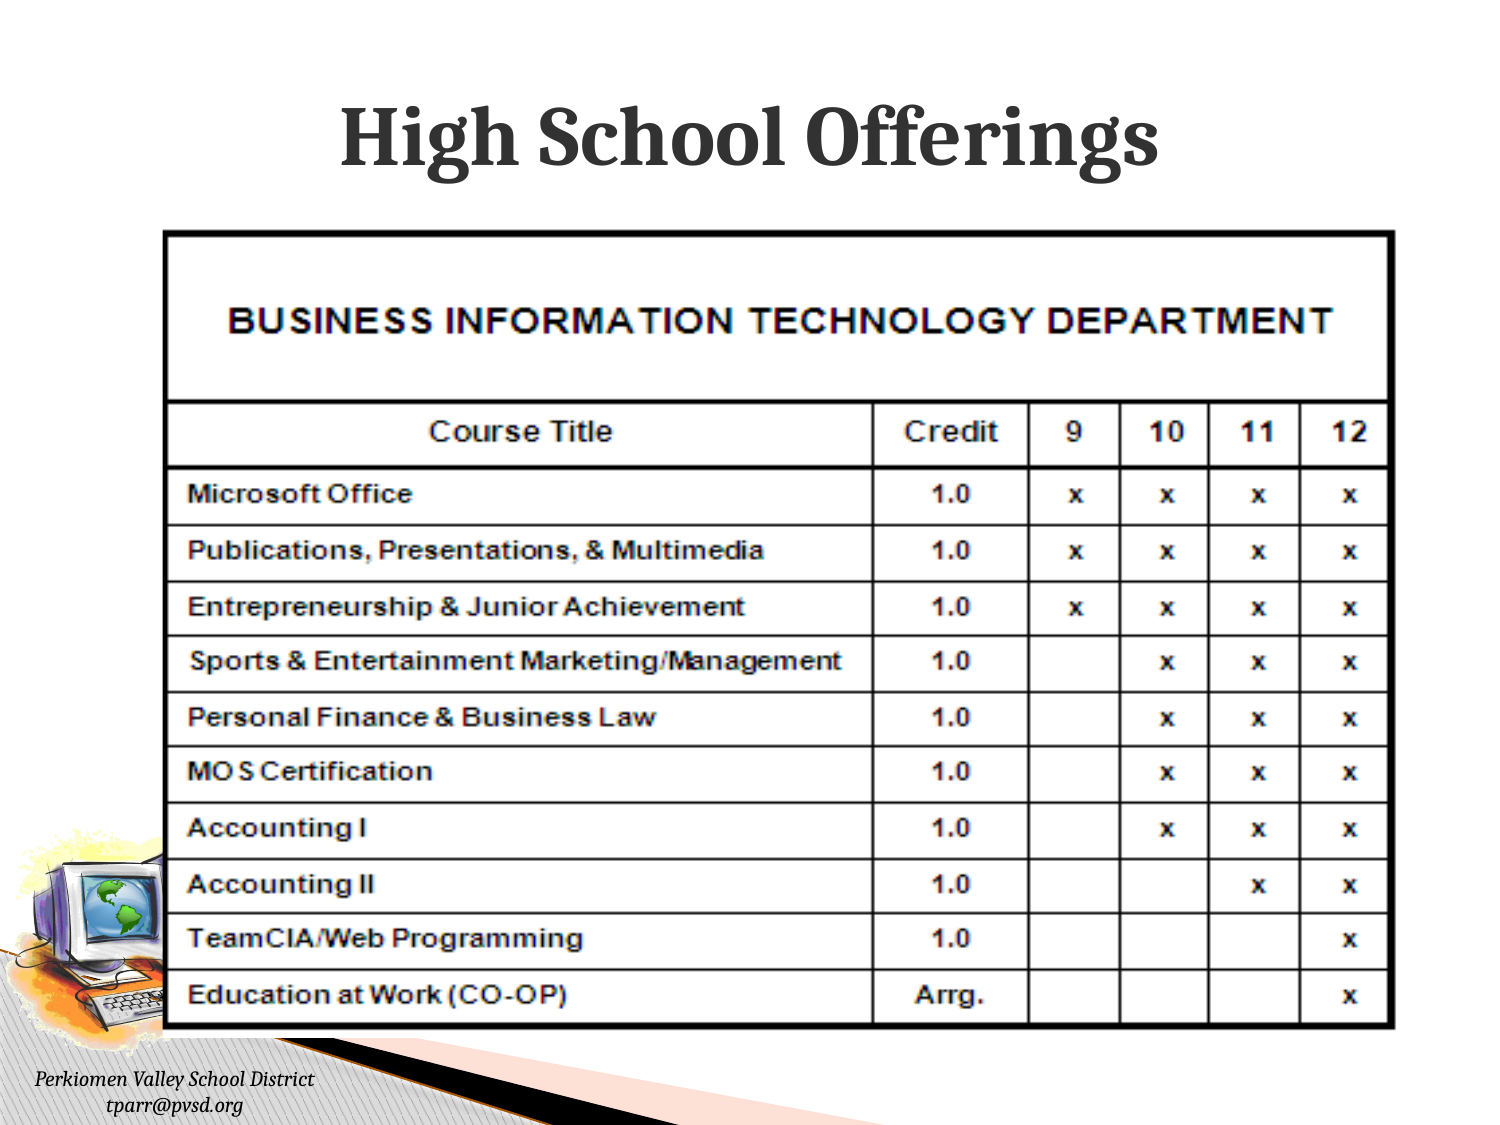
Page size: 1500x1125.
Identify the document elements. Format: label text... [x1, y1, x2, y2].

title High School Offerings [75, 37, 1425, 225]
picture [0, 224, 1400, 1063]
